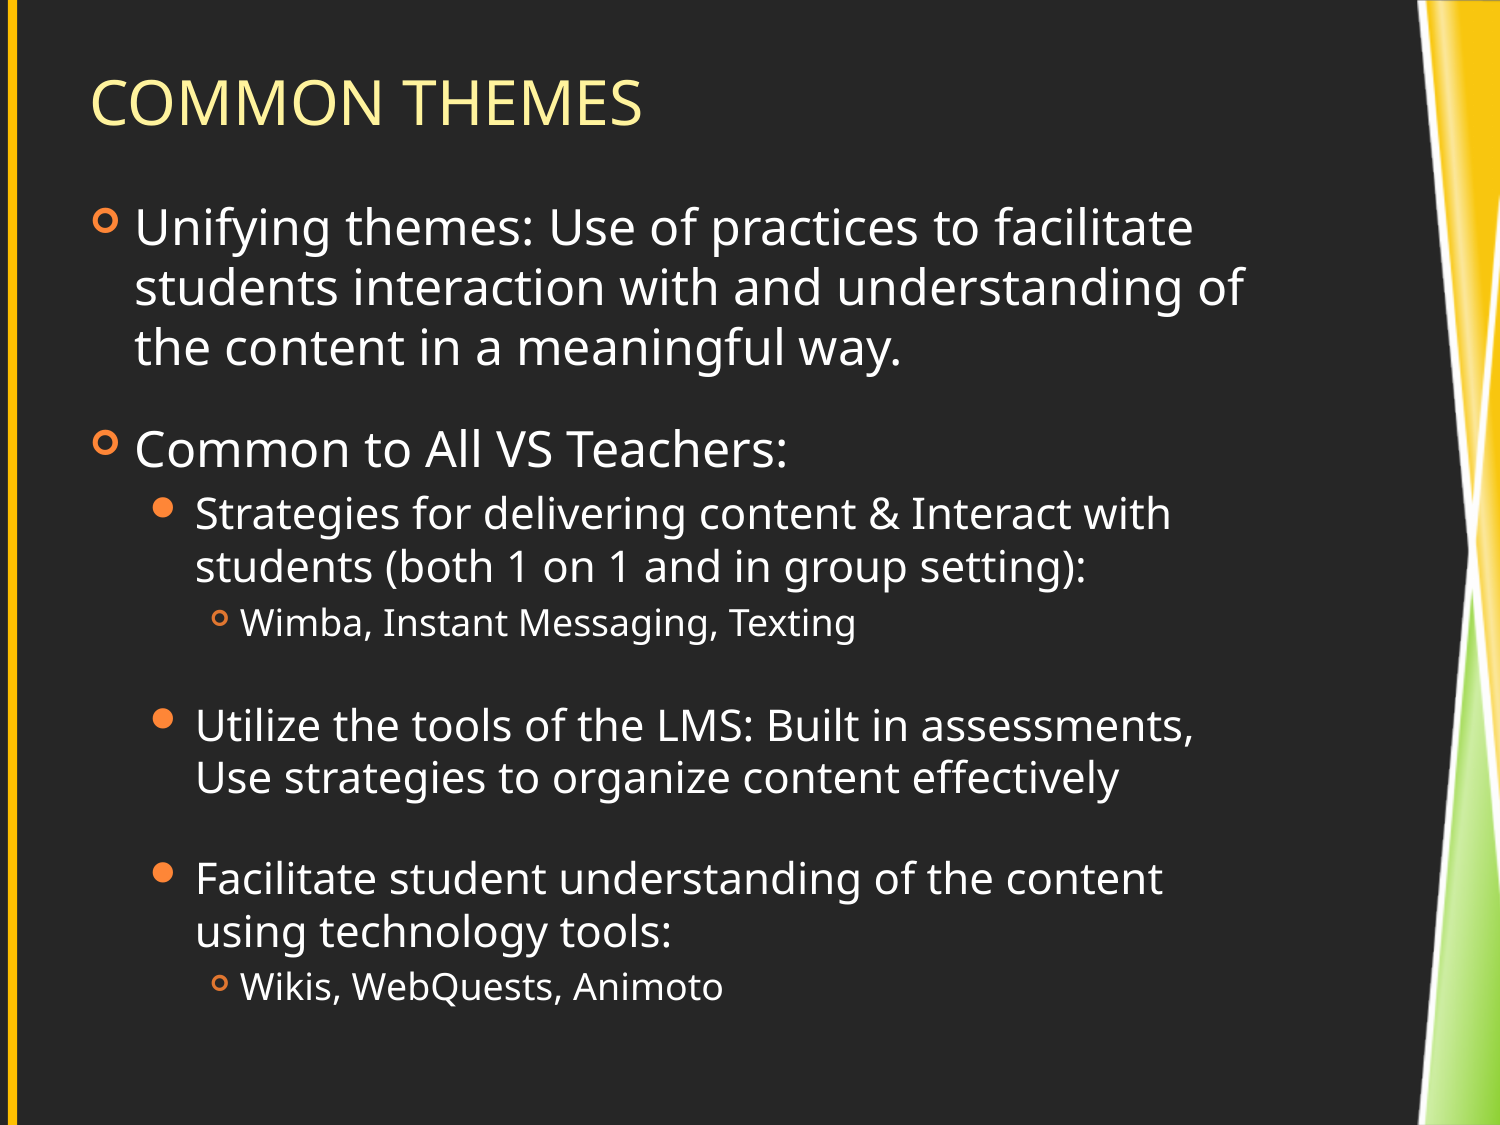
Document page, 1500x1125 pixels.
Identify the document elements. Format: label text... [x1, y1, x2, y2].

list Unifying themes: Use of practices to facilitate students interaction with and understanding of the content in a meaningful way. Common to All VS Teachers: Strategies for delivering content & Interact with students (both 1 on 1 and in group setting): Wimba, Instant Messaging, Texting Utilize the tools of the LMS: Built in assessments, Use strategies to organize content effectively Facilitate student understanding of the content using technology tools: Wikis, WebQuests, Animoto [75, 187, 1300, 1062]
picture [1418, 1, 1500, 1124]
title Common themes [75, 24, 1300, 145]
